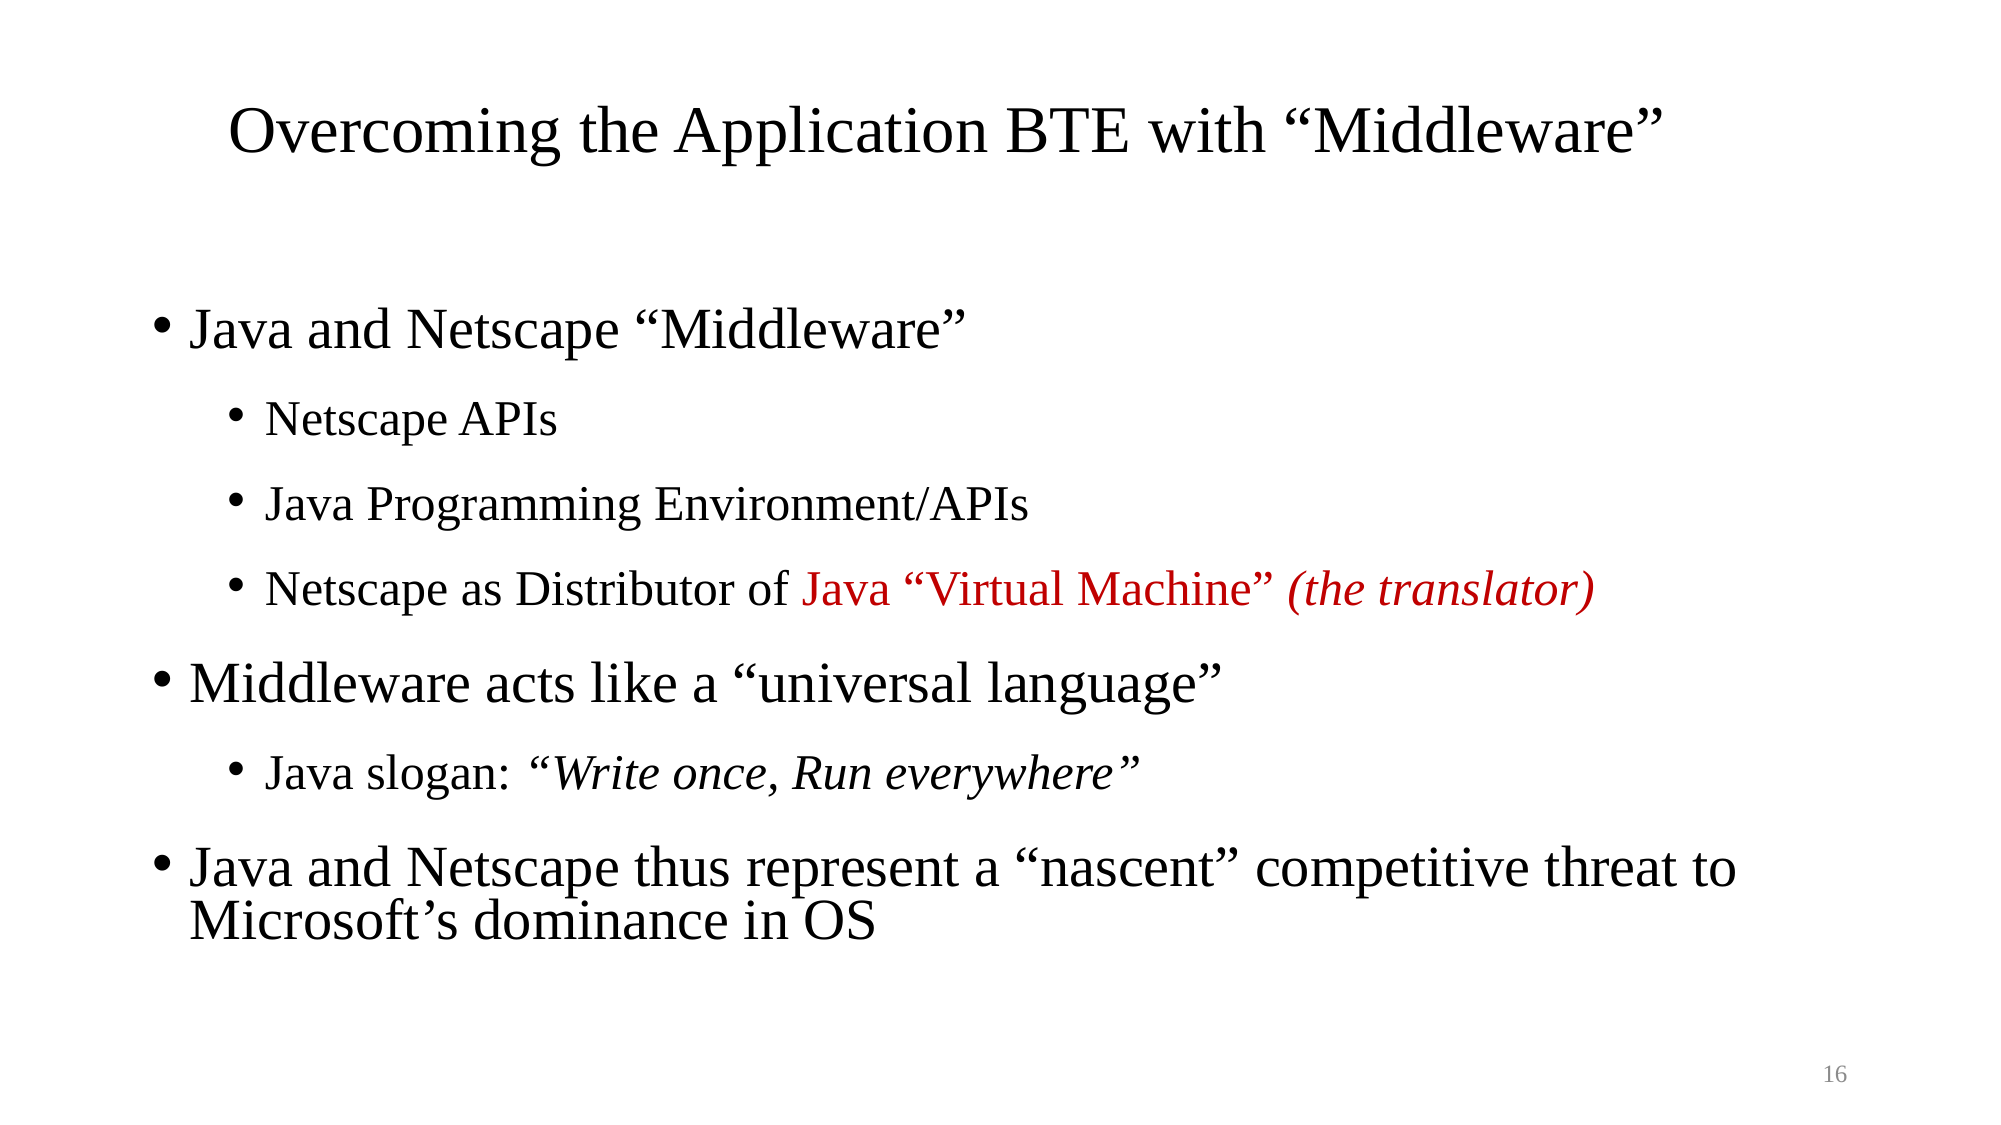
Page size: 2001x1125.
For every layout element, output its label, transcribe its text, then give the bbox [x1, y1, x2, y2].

title Overcoming the Application BTE with “Middleware” [213, 37, 1790, 225]
slide_number 16 [1412, 1042, 1863, 1103]
list Java and Netscape “Middleware” Netscape APIs Java Programming Environment/APIs Netscape as Distributor of Java “Virtual Machine” (the translator) Middleware acts like a “universal language” Java slogan: “Write once, Run everywhere” Java and Netscape thus represent a “nascent” competitive threat to Microsoft’s dominance in OS [137, 299, 1863, 1014]
